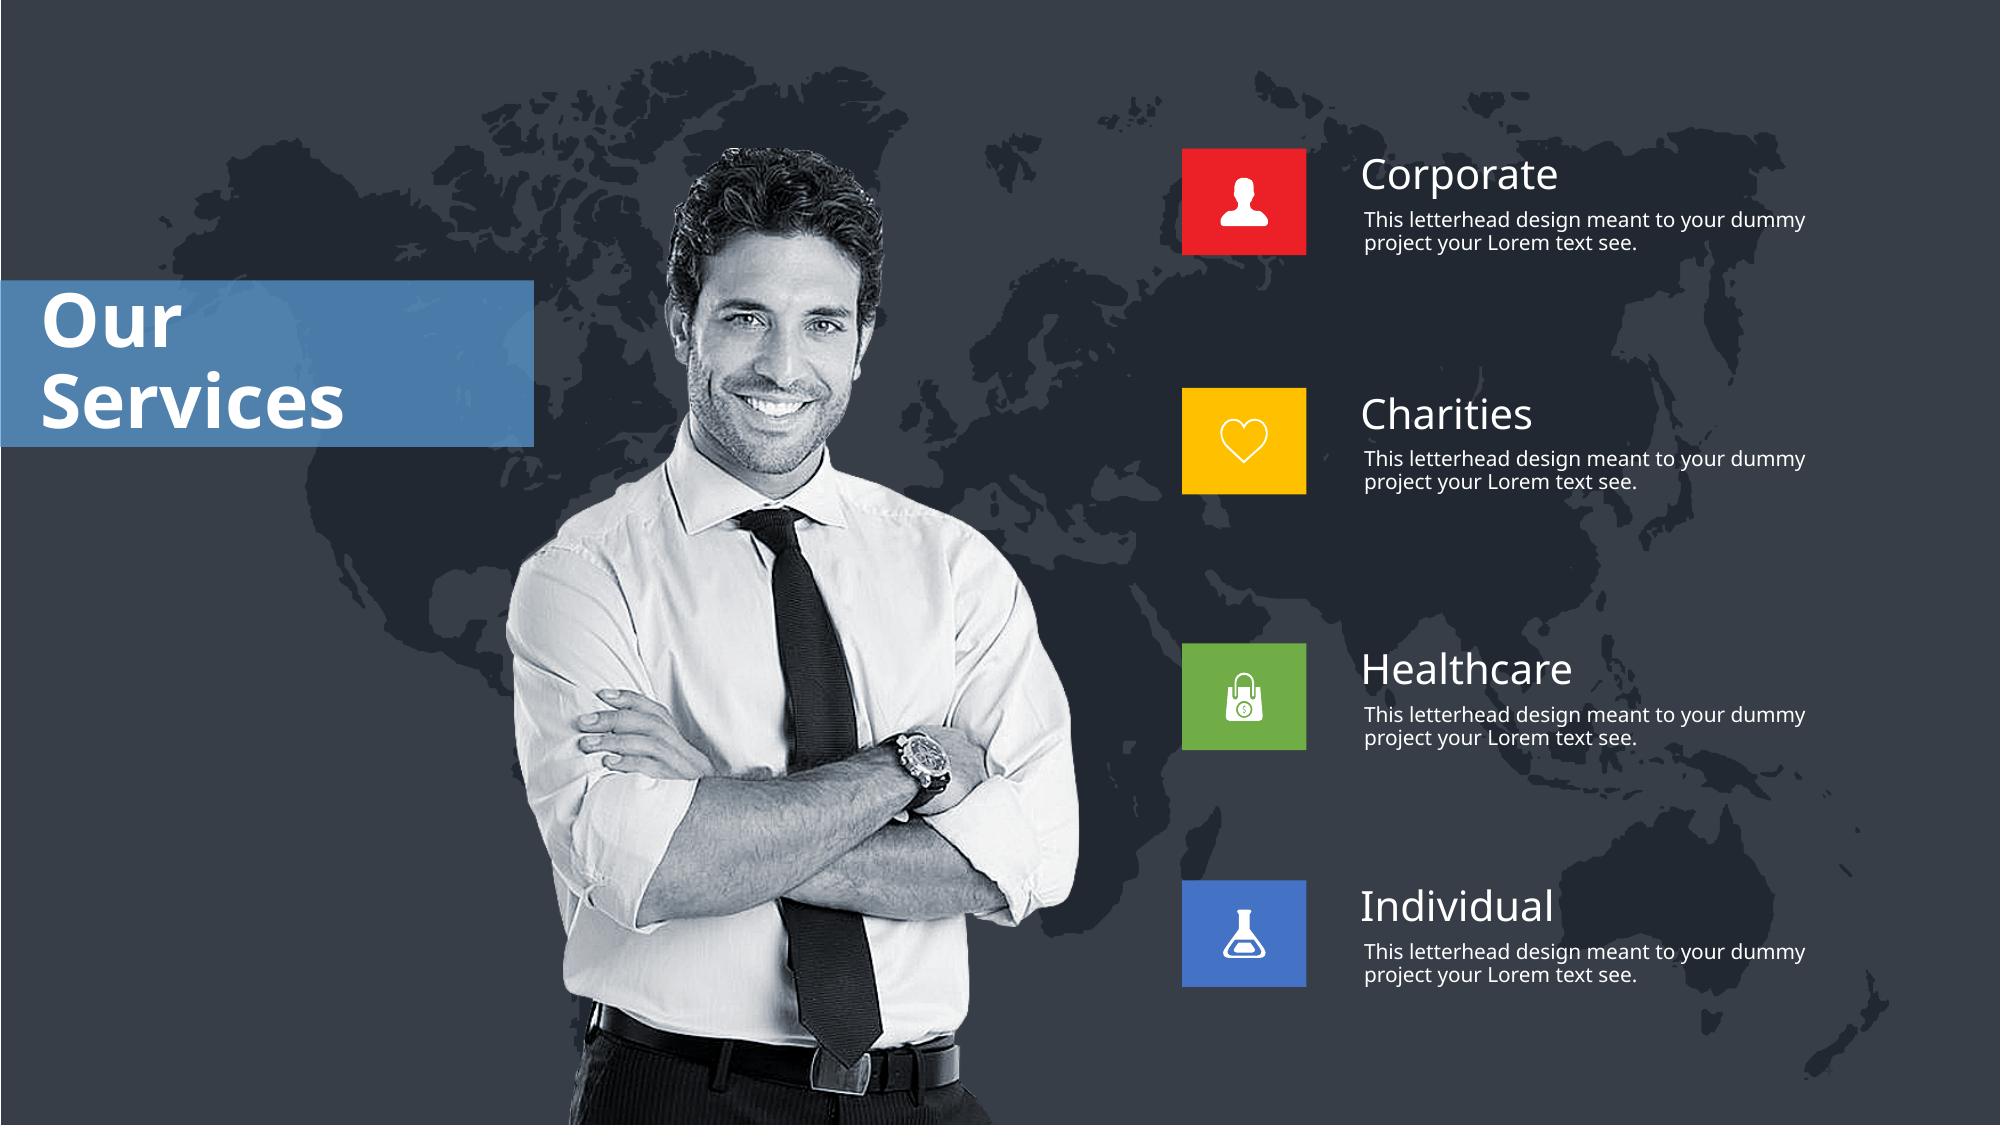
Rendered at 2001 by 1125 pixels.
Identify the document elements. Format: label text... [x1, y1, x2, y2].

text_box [1225, 672, 1264, 721]
text_box [0, 0, 2000, 1125]
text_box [1345, 140, 1865, 263]
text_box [1345, 380, 1865, 502]
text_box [110, 50, 1890, 1094]
picture [505, 148, 1080, 1125]
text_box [1345, 872, 1865, 996]
title Our Services [25, 307, 110, 420]
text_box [1345, 635, 1865, 758]
text_box [0, 279, 110, 448]
